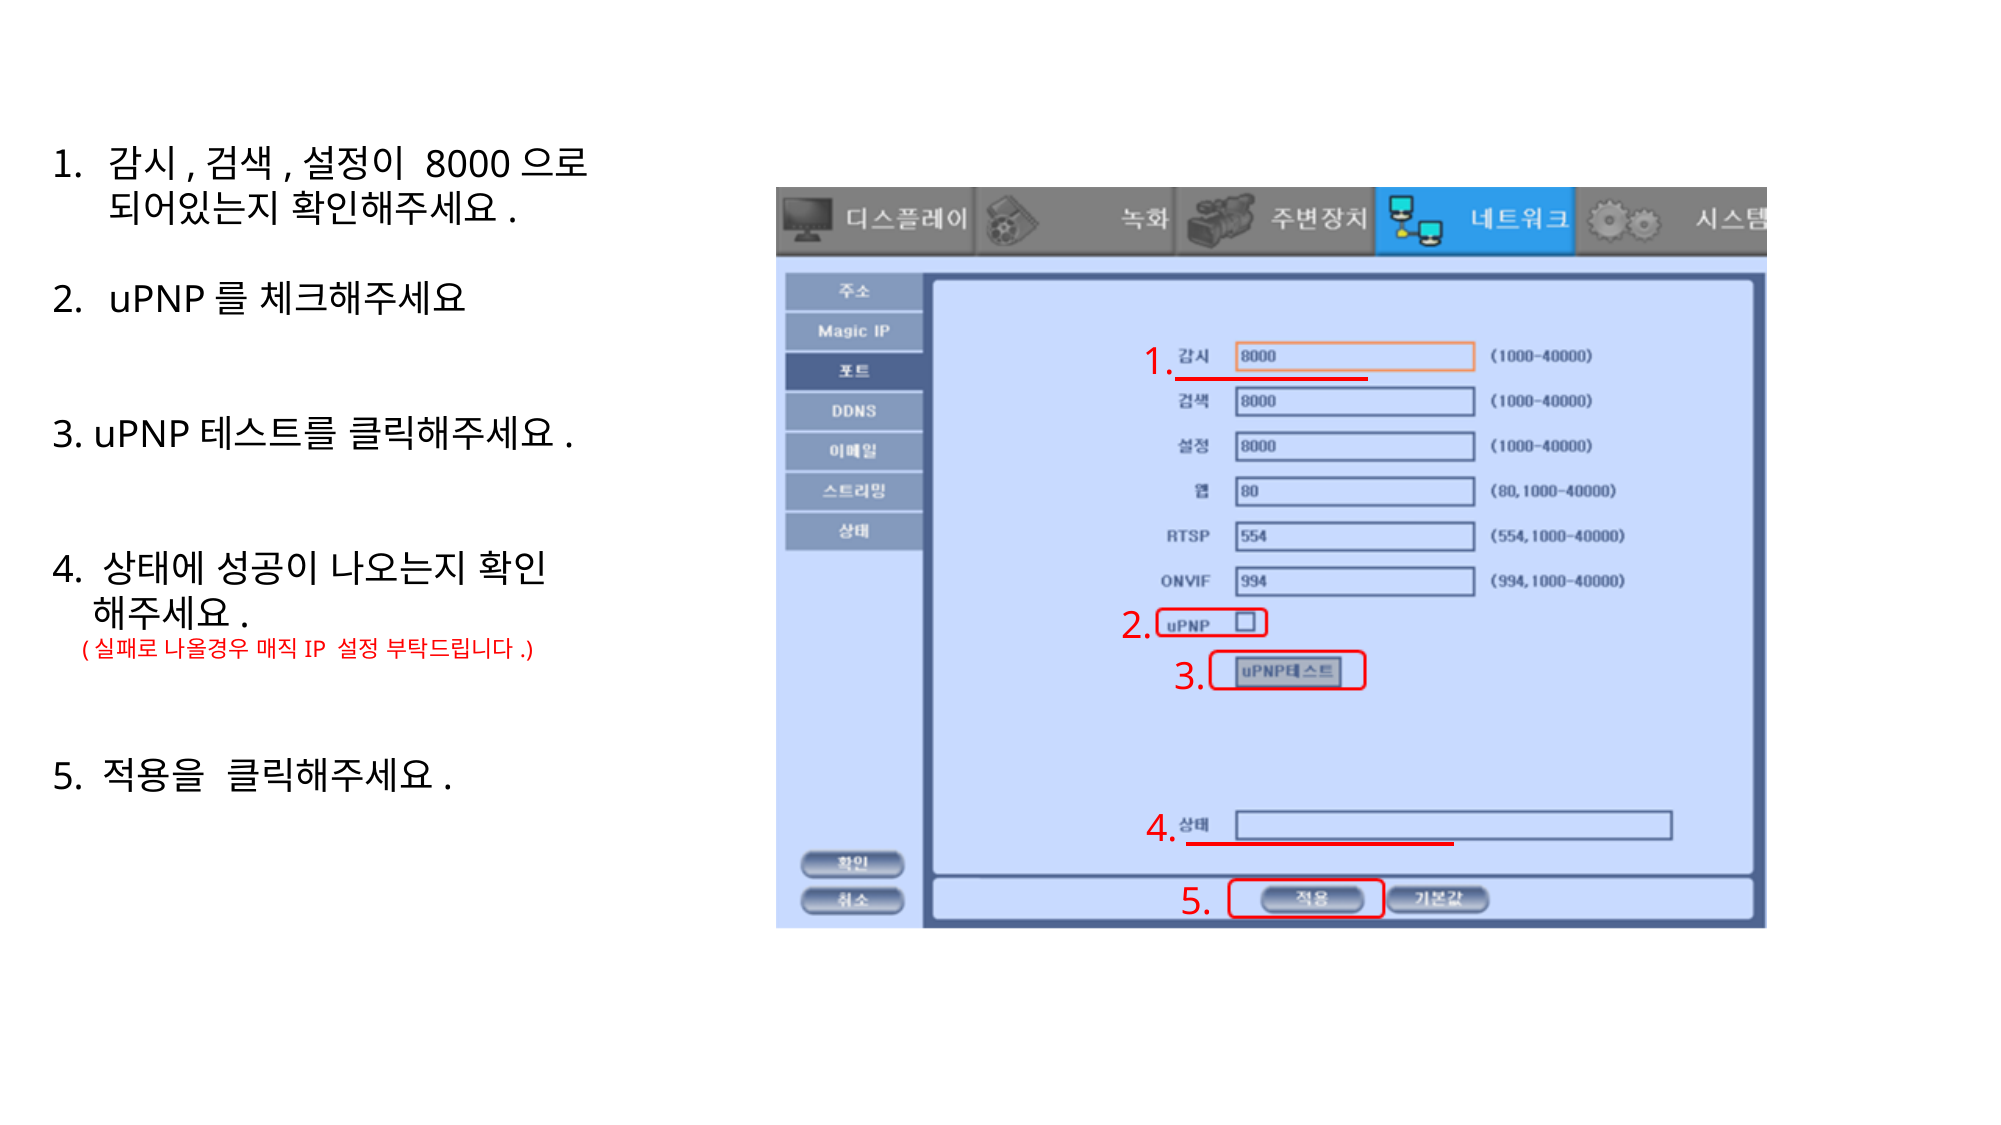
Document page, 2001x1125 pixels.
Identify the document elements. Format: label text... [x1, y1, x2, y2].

picture [776, 187, 1767, 930]
text_box 감시,검색,설정이 8000으로 되어있는지 확인해주세요. uPNP를 체크해주세요 3. uPNP테스트를 클릭해주세요. 4. 상태에 성공이 나오는지 확인 해주세요. (실패로 나올경우 매직IP 설정 부탁드립니다.) 5. 적용을 클릭해주세요. [37, 132, 676, 940]
